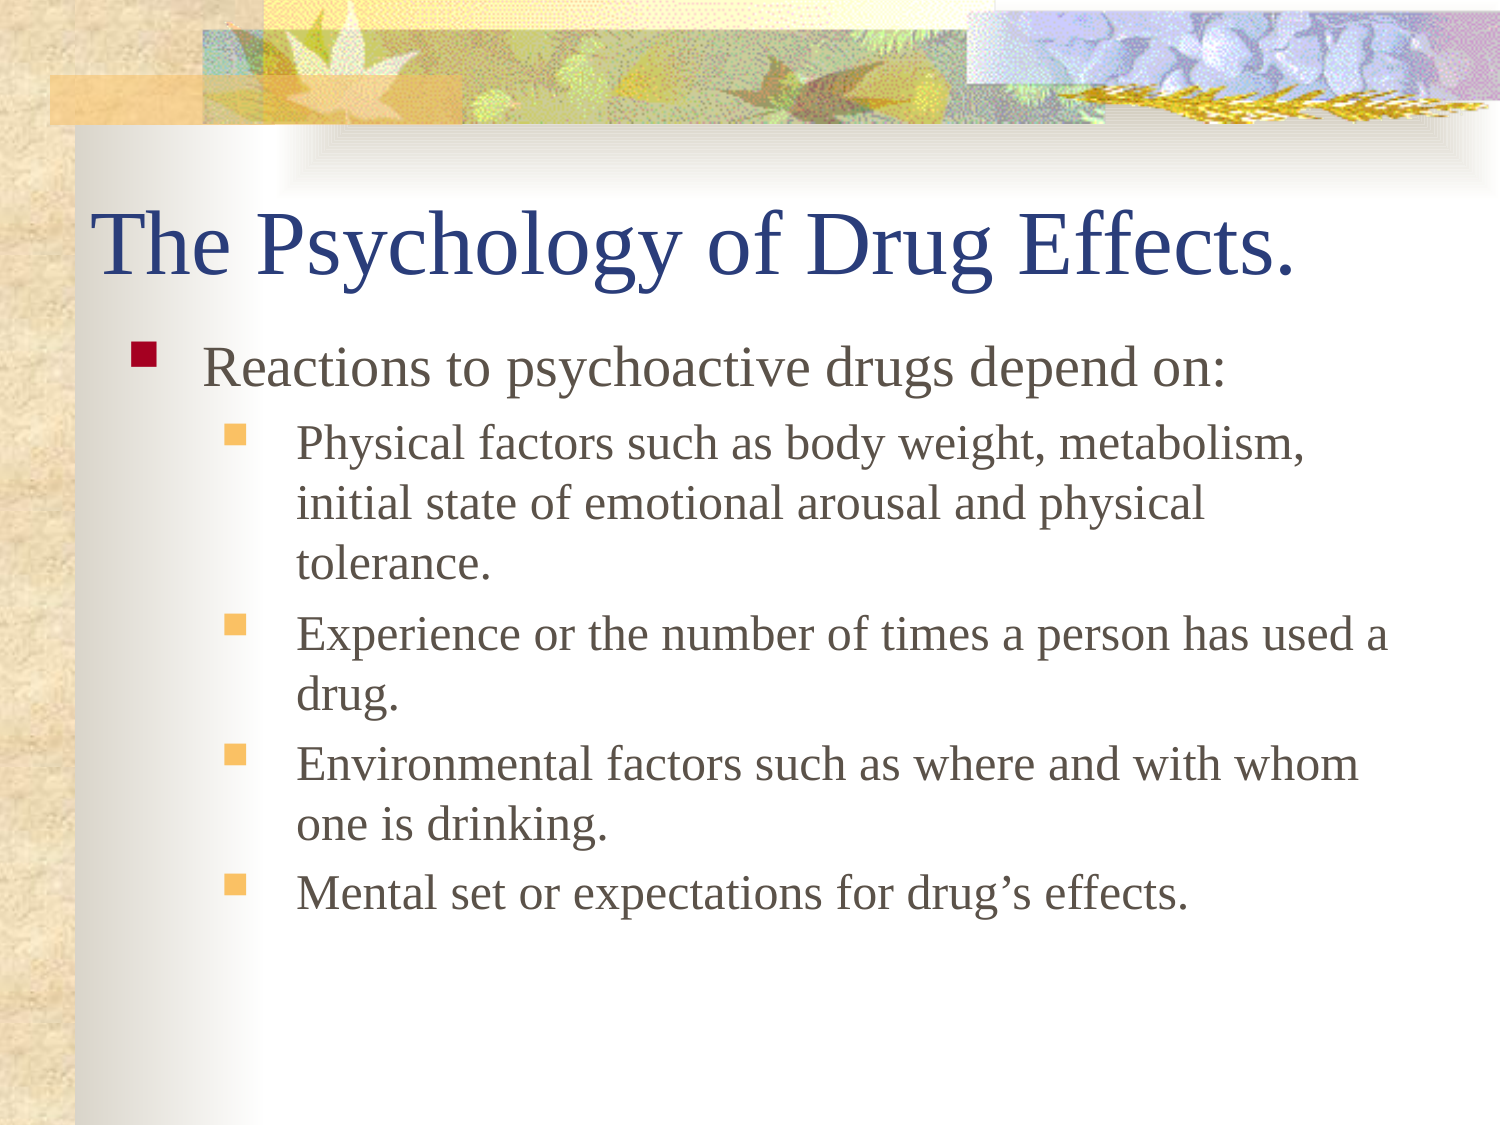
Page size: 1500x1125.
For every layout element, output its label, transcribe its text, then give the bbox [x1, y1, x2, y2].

list Reactions to psychoactive drugs depend on: Physical factors such as body weight, metabolism, initial state of emotional arousal and physical tolerance. Experience or the number of times a person has used a drug. Environmental factors such as where and with whom one is drinking. Mental set or expectations for drug’s effects. [112, 312, 1413, 1125]
title The Psychology of Drug Effects. [75, 112, 1350, 300]
picture [0, 0, 1500, 1125]
